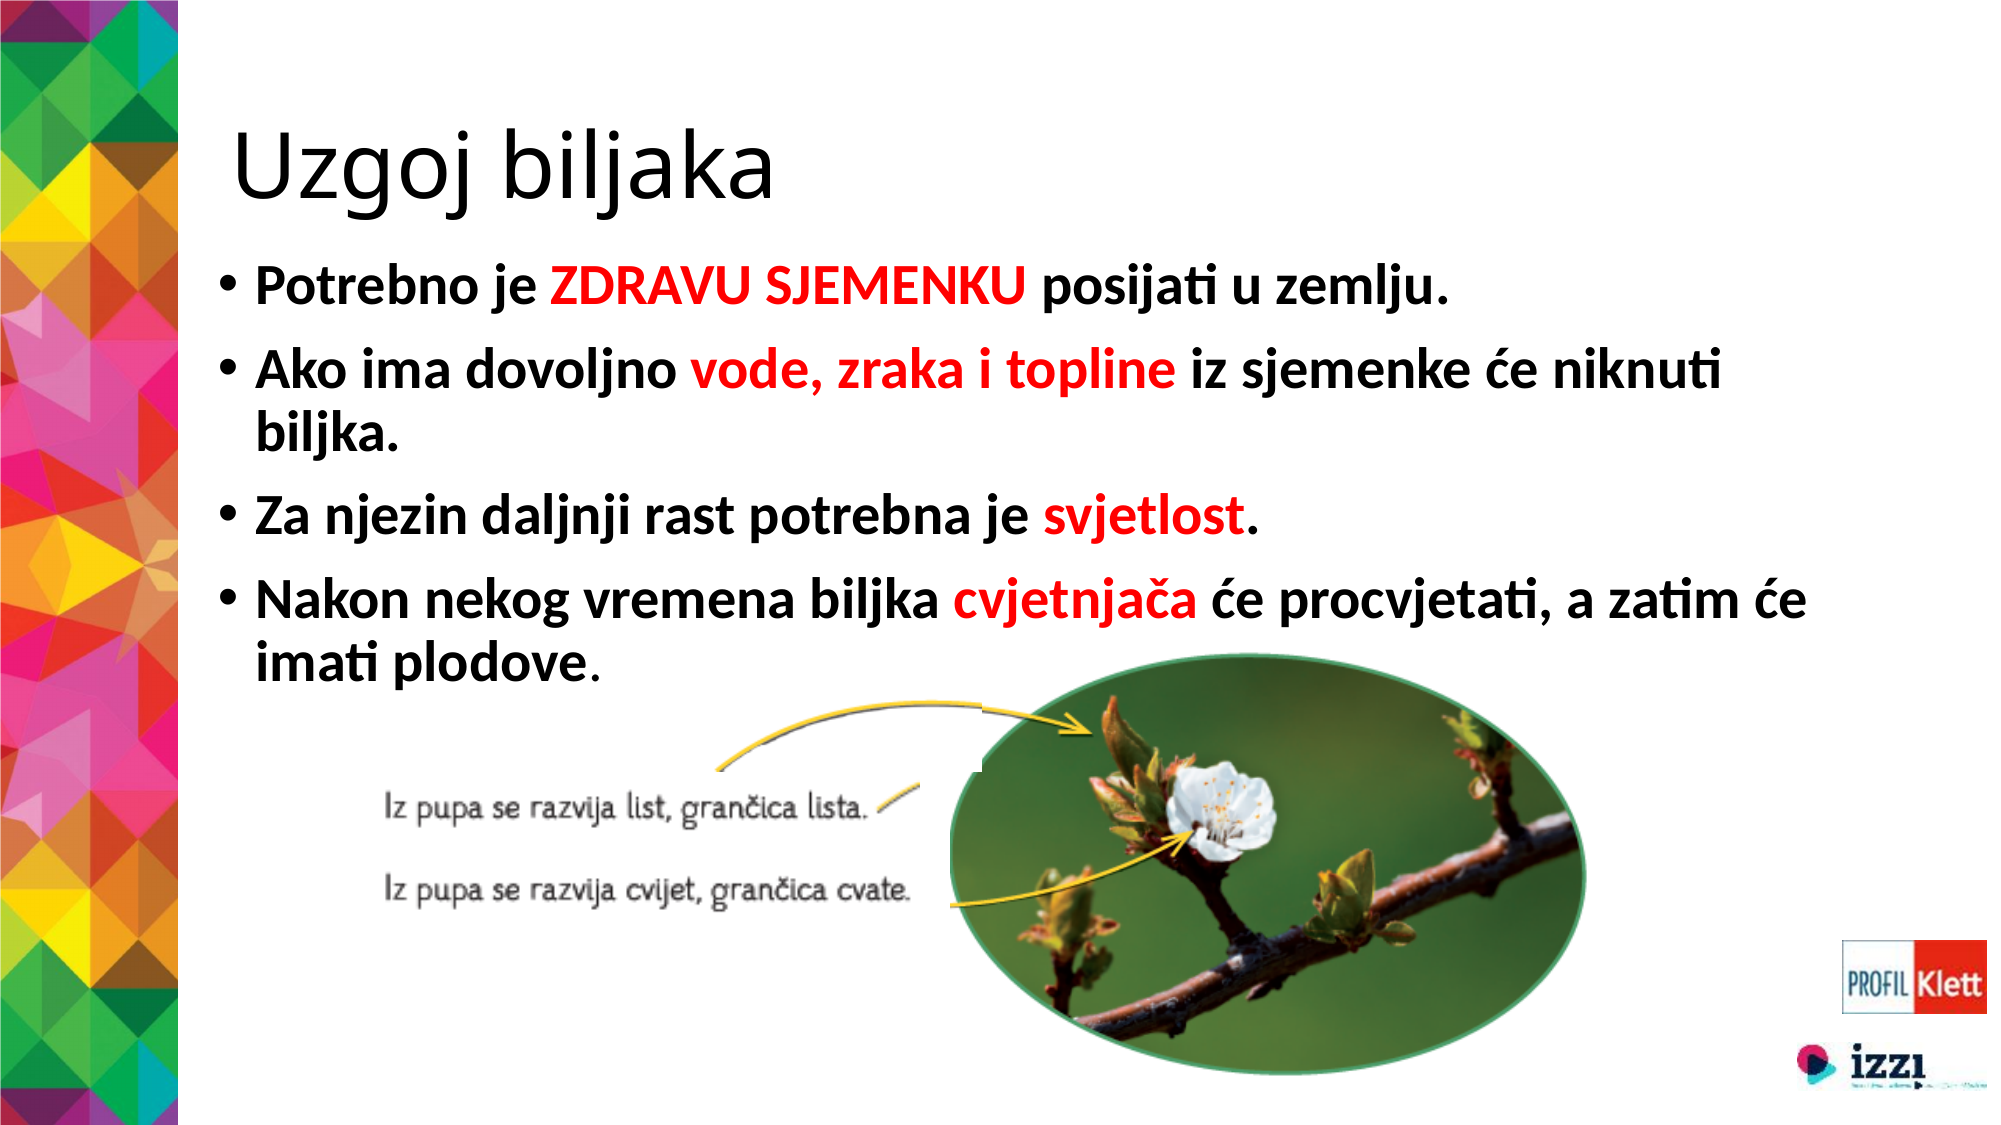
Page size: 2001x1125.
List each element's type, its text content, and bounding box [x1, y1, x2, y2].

picture [1842, 940, 1987, 1014]
title Uzgoj biljaka [214, 59, 1863, 278]
picture [1797, 1042, 1987, 1091]
picture [1, 2, 178, 1124]
list Potrebno je ZDRAVU SJEMENKU posijati u zemlju. Ako ima dovoljno vode, zraka i topline iz sjemenke će niknuti biljka. Za njezin daljnji rast potrebna je svjetlost. Nakon nekog vremena biljka cvjetnjača će procvjetati, a zatim će imati plodove. [202, 246, 1851, 961]
picture [370, 645, 1601, 1082]
